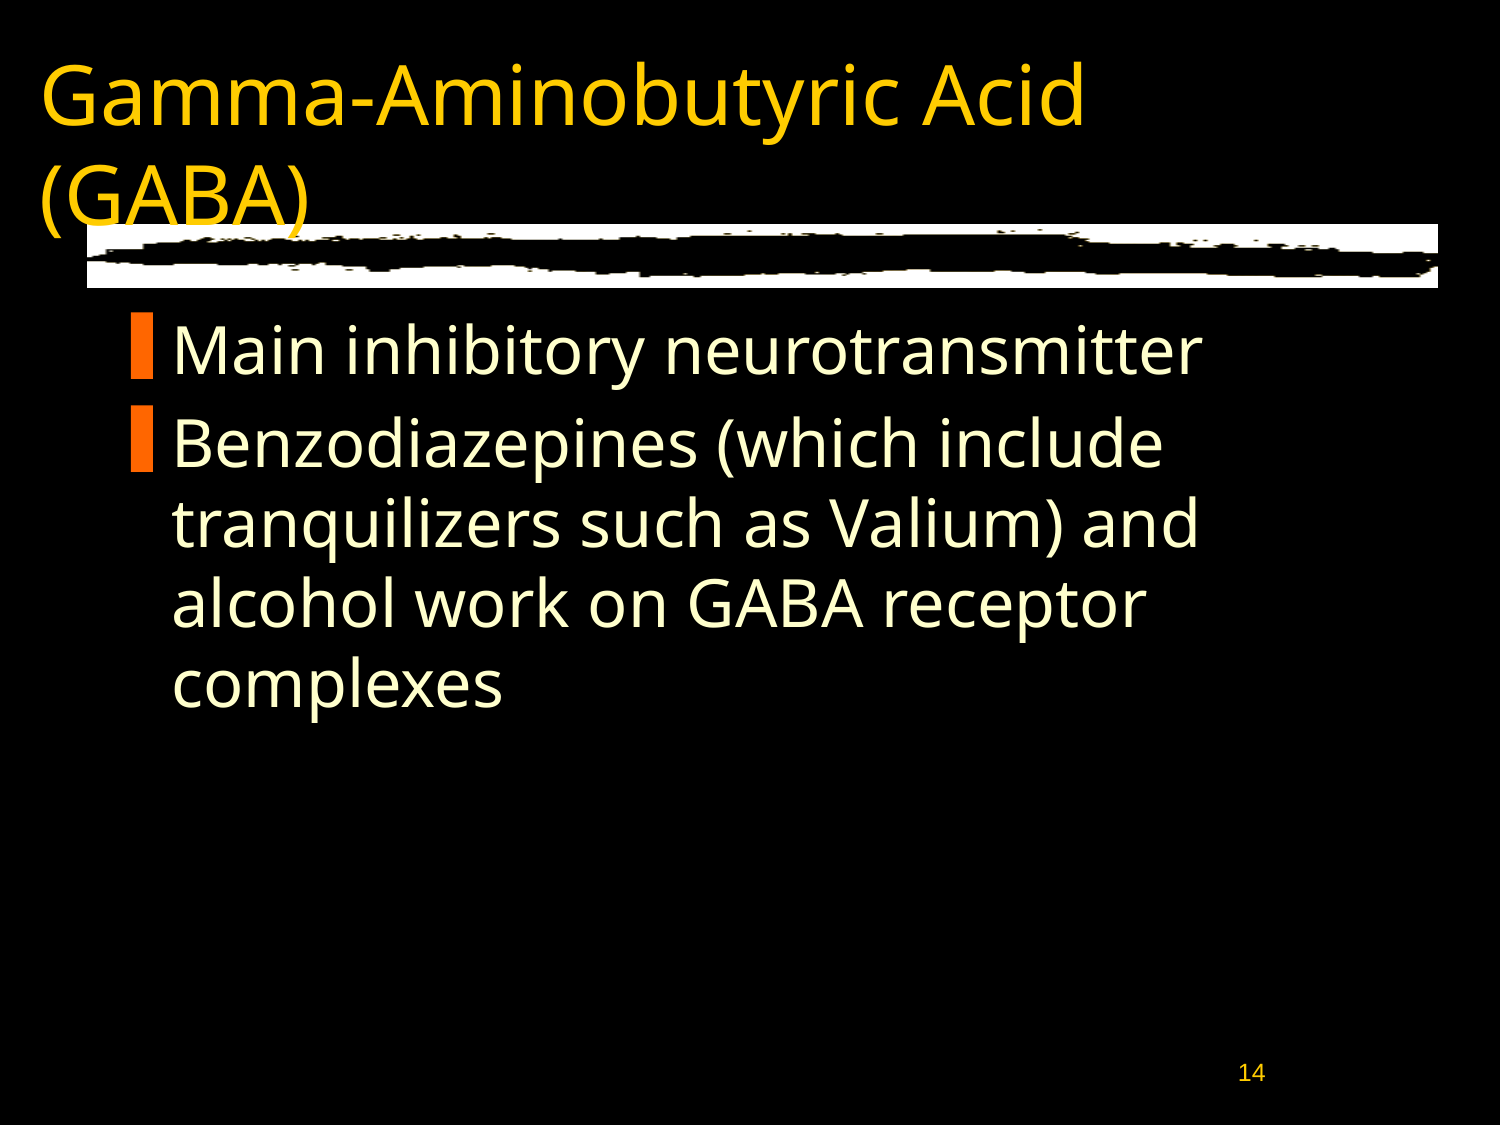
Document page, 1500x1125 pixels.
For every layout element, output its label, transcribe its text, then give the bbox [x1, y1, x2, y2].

title Gamma-Aminobutyric Acid (GABA) [24, 62, 1301, 251]
list Main inhibitory neurotransmitter Benzodiazepines (which include tranquilizers such as Valium) and alcohol work on GABA receptor complexes [99, 299, 1426, 1051]
